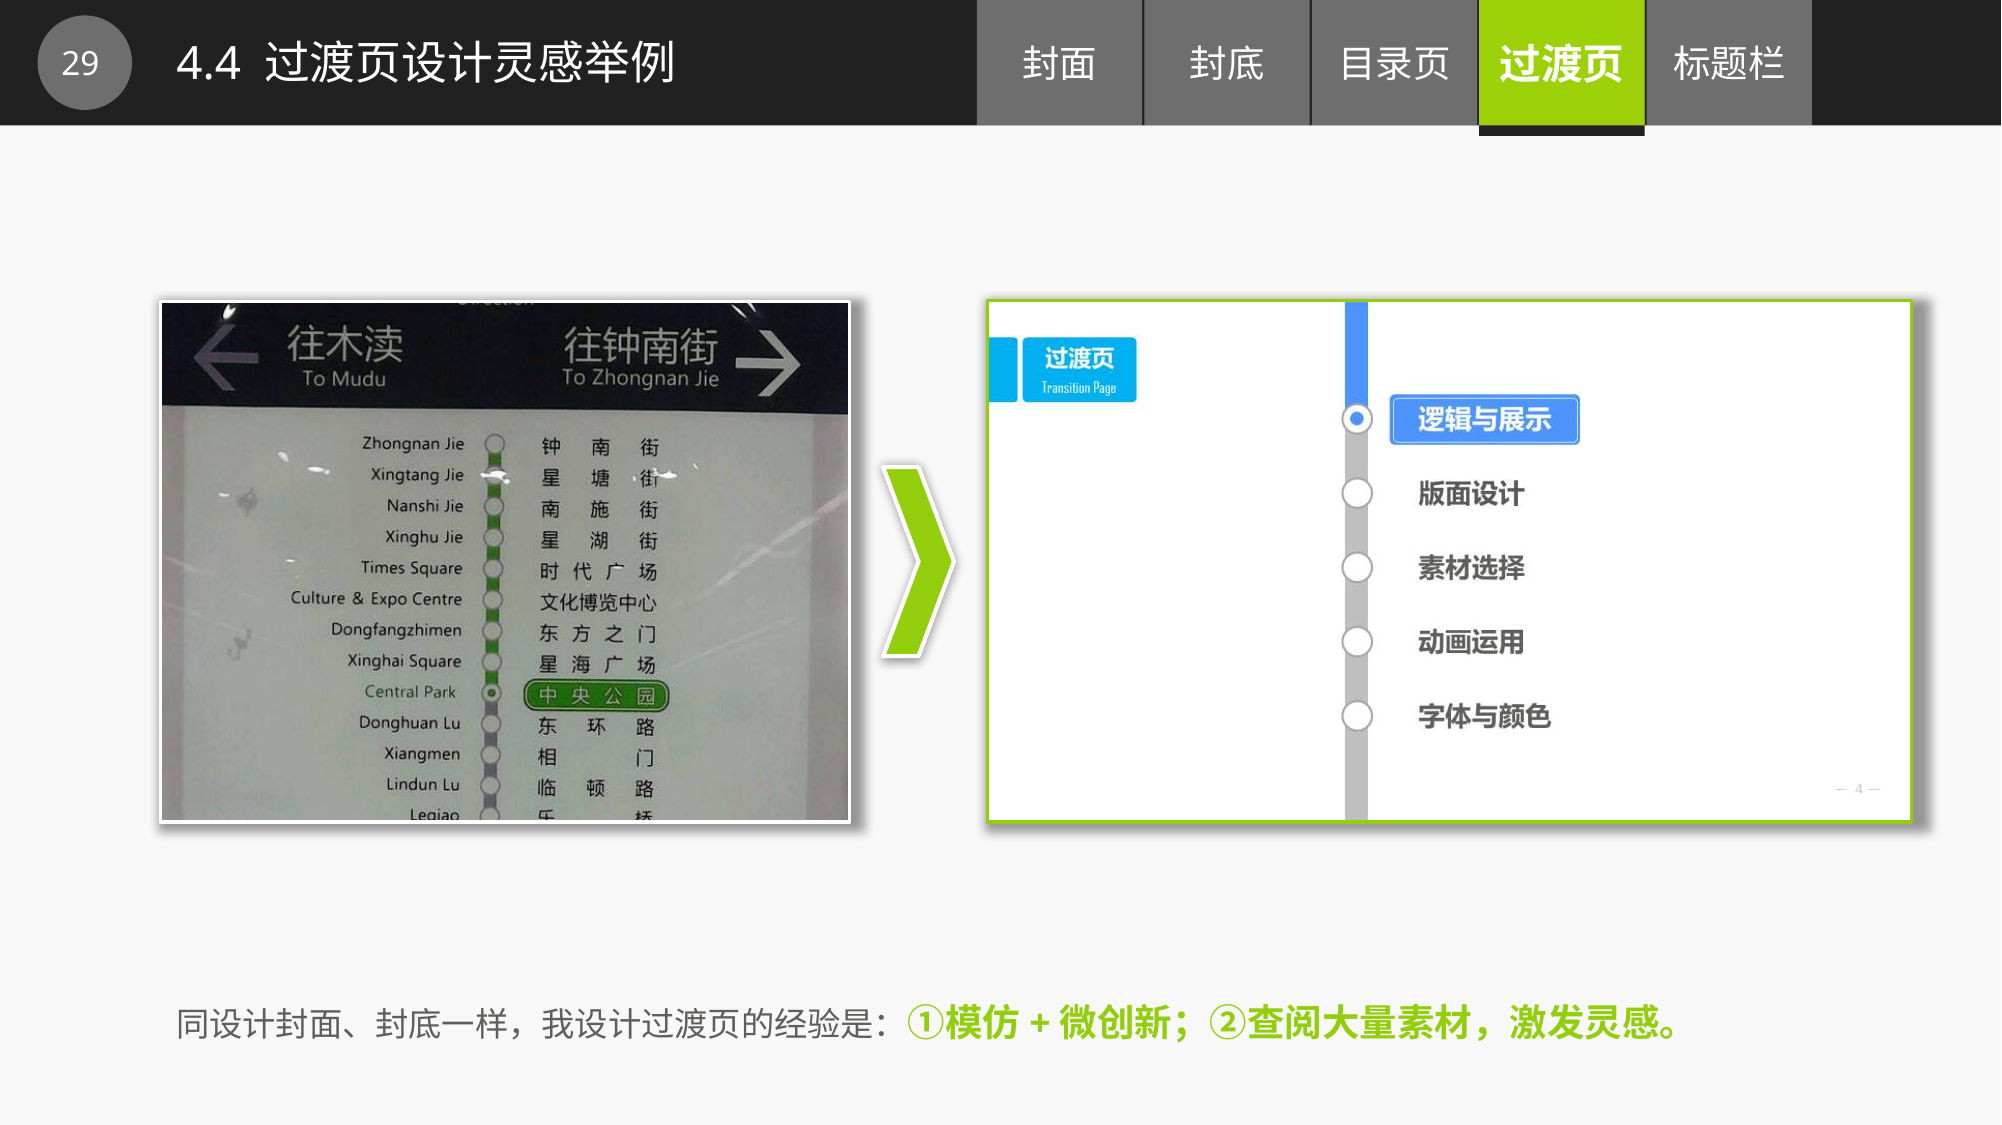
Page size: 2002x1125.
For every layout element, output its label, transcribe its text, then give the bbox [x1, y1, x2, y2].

picture [988, 302, 1911, 821]
picture [161, 302, 849, 821]
text_box [881, 465, 956, 659]
text_box 同设计封面、封底一样，我设计过渡页的经验是：①模仿+微创新；②查阅大量素材，激发灵感。 [161, 978, 1964, 1052]
text_box 4.4 过渡页设计灵感举例 [161, 25, 977, 96]
